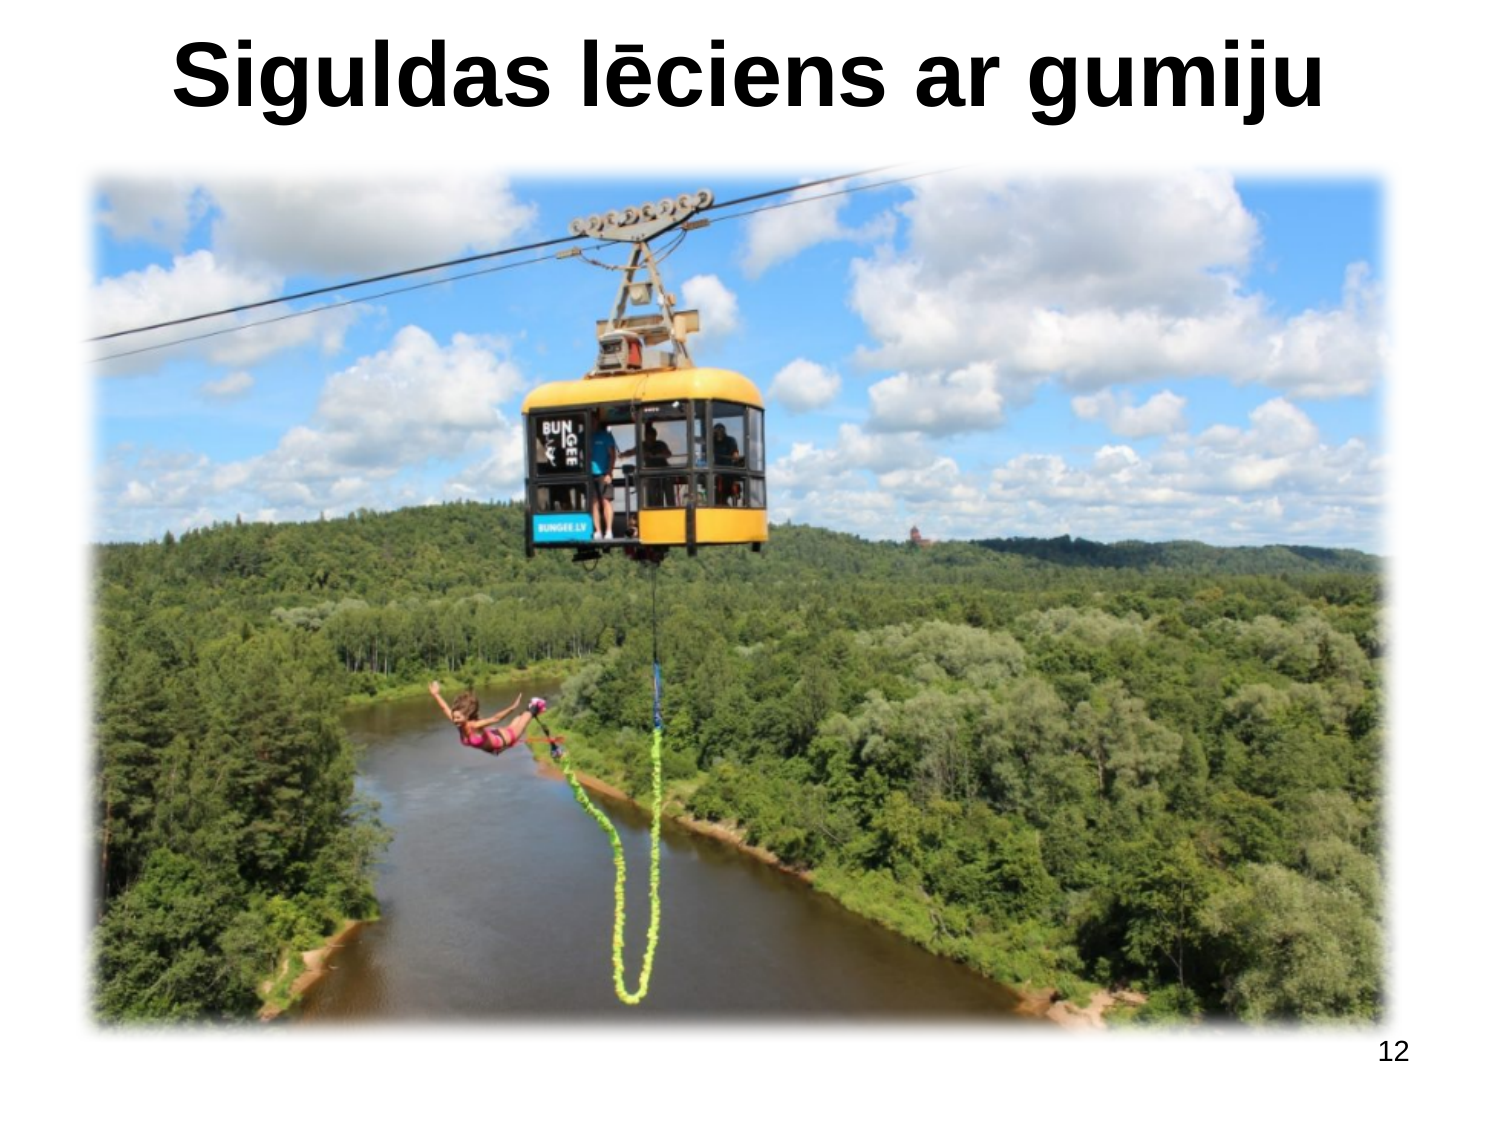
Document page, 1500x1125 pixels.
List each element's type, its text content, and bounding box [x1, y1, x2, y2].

slide_number 12 [1074, 1024, 1426, 1103]
title Siguldas lēciens ar gumiju [0, 0, 1500, 145]
picture [76, 160, 1402, 1045]
